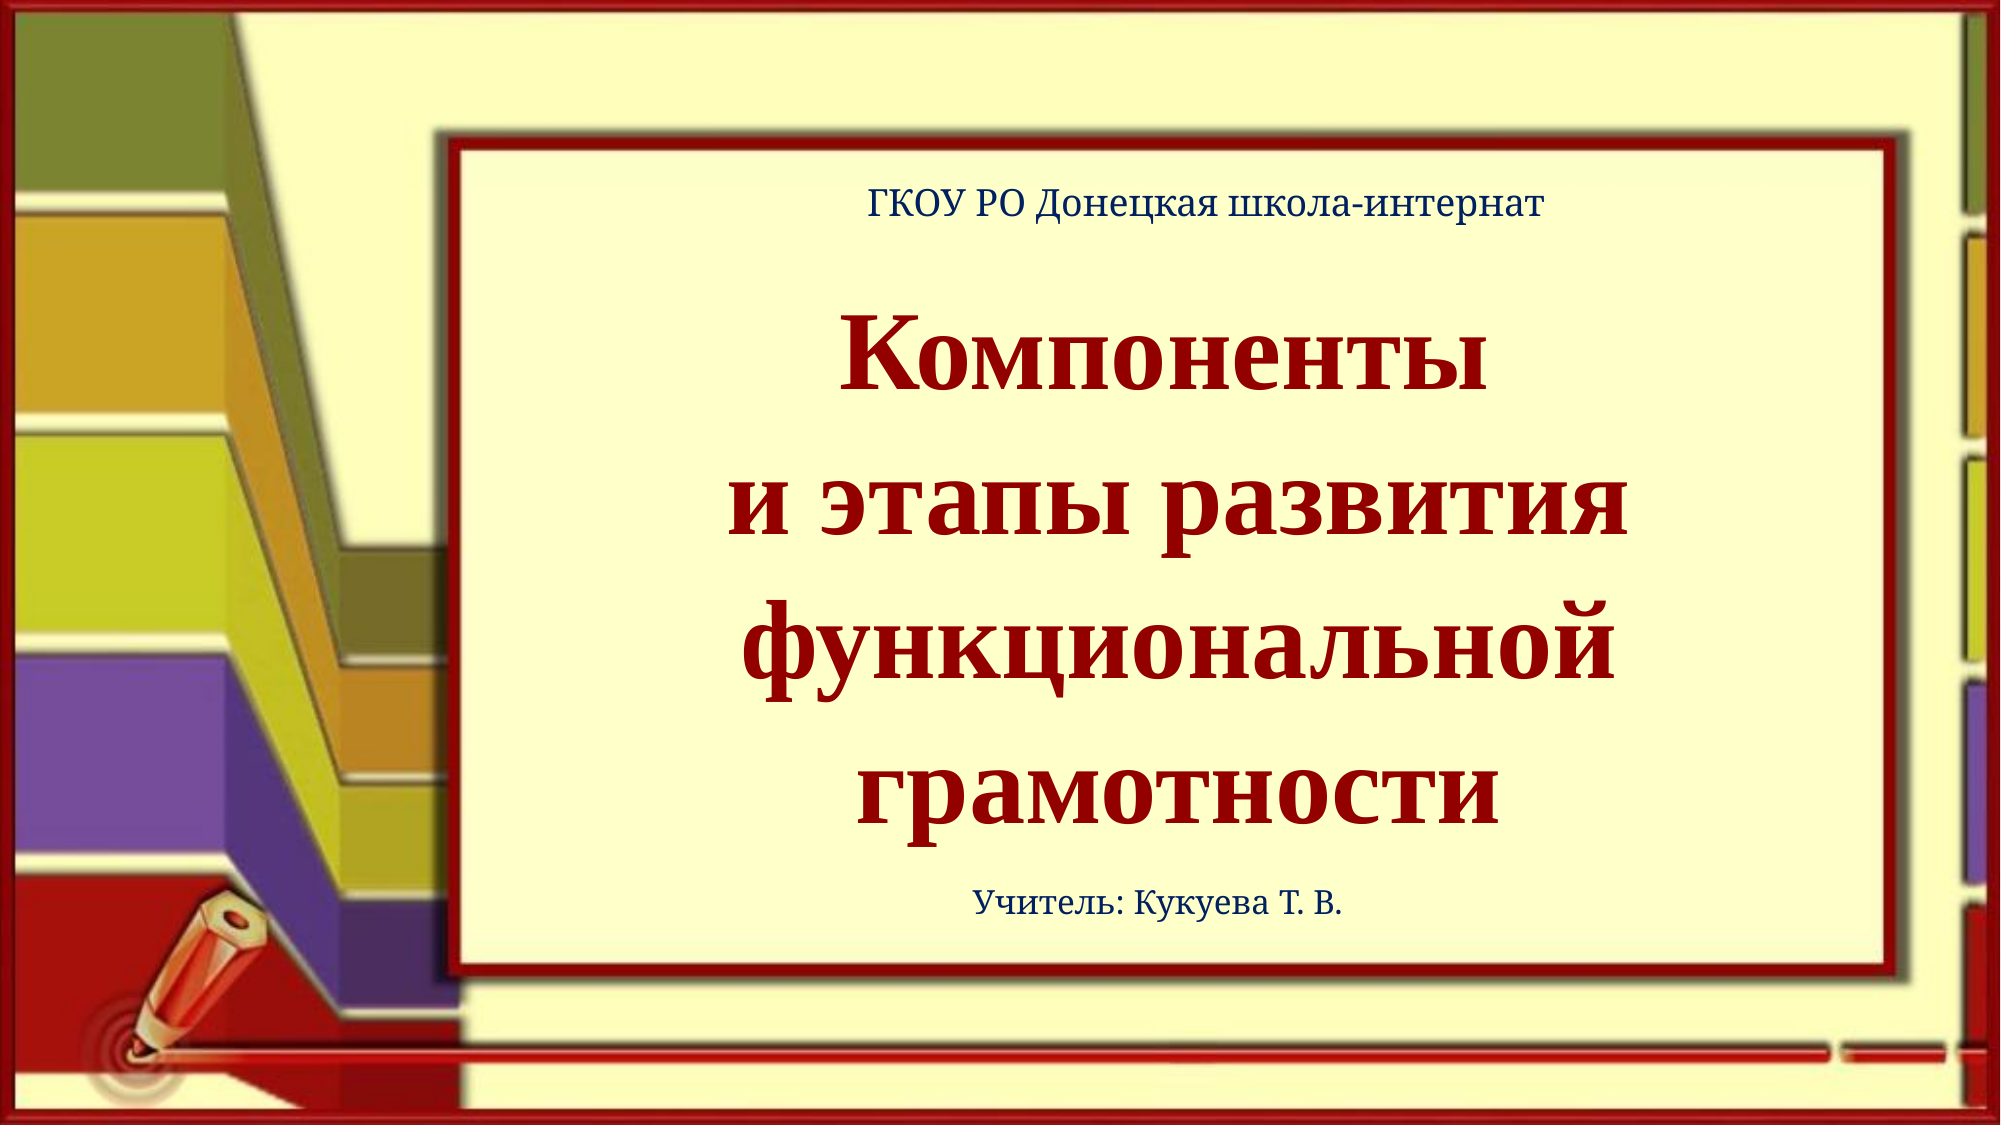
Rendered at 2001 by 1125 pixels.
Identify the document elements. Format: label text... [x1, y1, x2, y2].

subtitle Учитель: Кукуева Т. В. [469, 878, 1846, 1099]
text_box ГКОУ РО Донецкая школа-интернат [758, 171, 1655, 231]
title Компоненты и этапы развития функциональной грамотности [491, 283, 1867, 989]
picture [0, 0, 2001, 1125]
